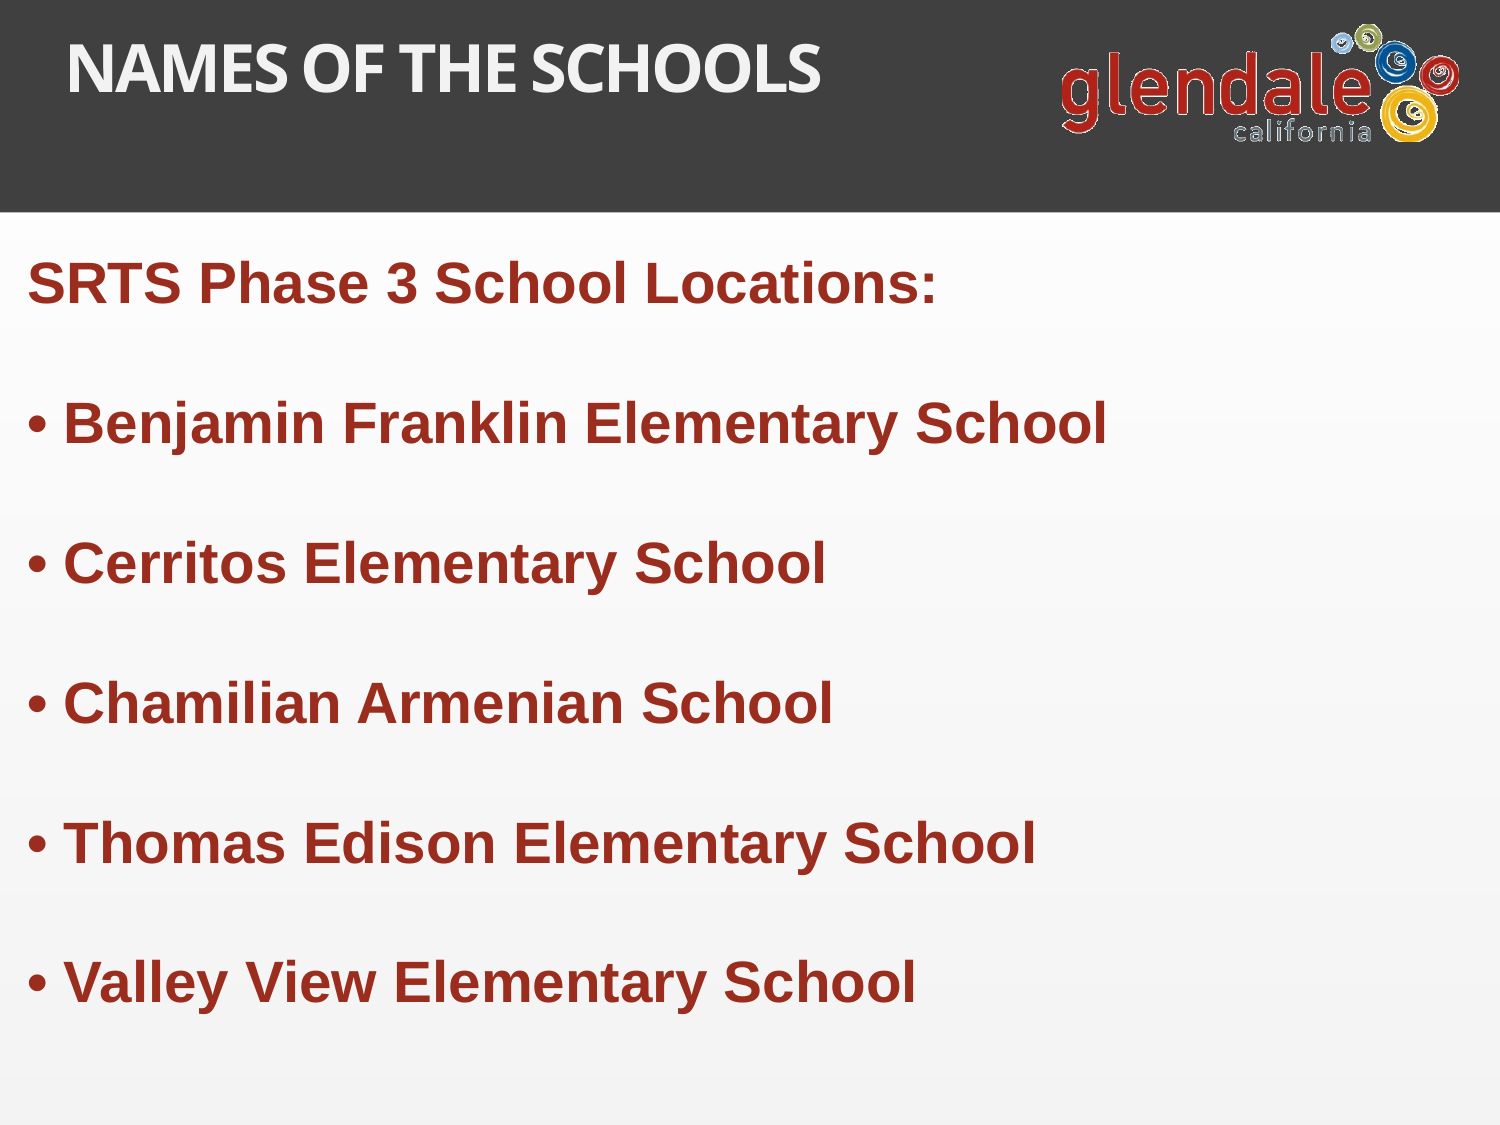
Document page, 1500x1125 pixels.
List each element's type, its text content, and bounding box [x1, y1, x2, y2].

picture [1062, 24, 1459, 143]
title NAMES OF THE SCHOOLS [50, 0, 1400, 213]
text_box SRTS Phase 3 School Locations: • Benjamin Franklin Elementary School • Cerritos Elementary School • Chamilian Armenian School • Thomas Edison Elementary School • Valley View Elementary School [12, 237, 1459, 1092]
text_box [0, 0, 1500, 215]
